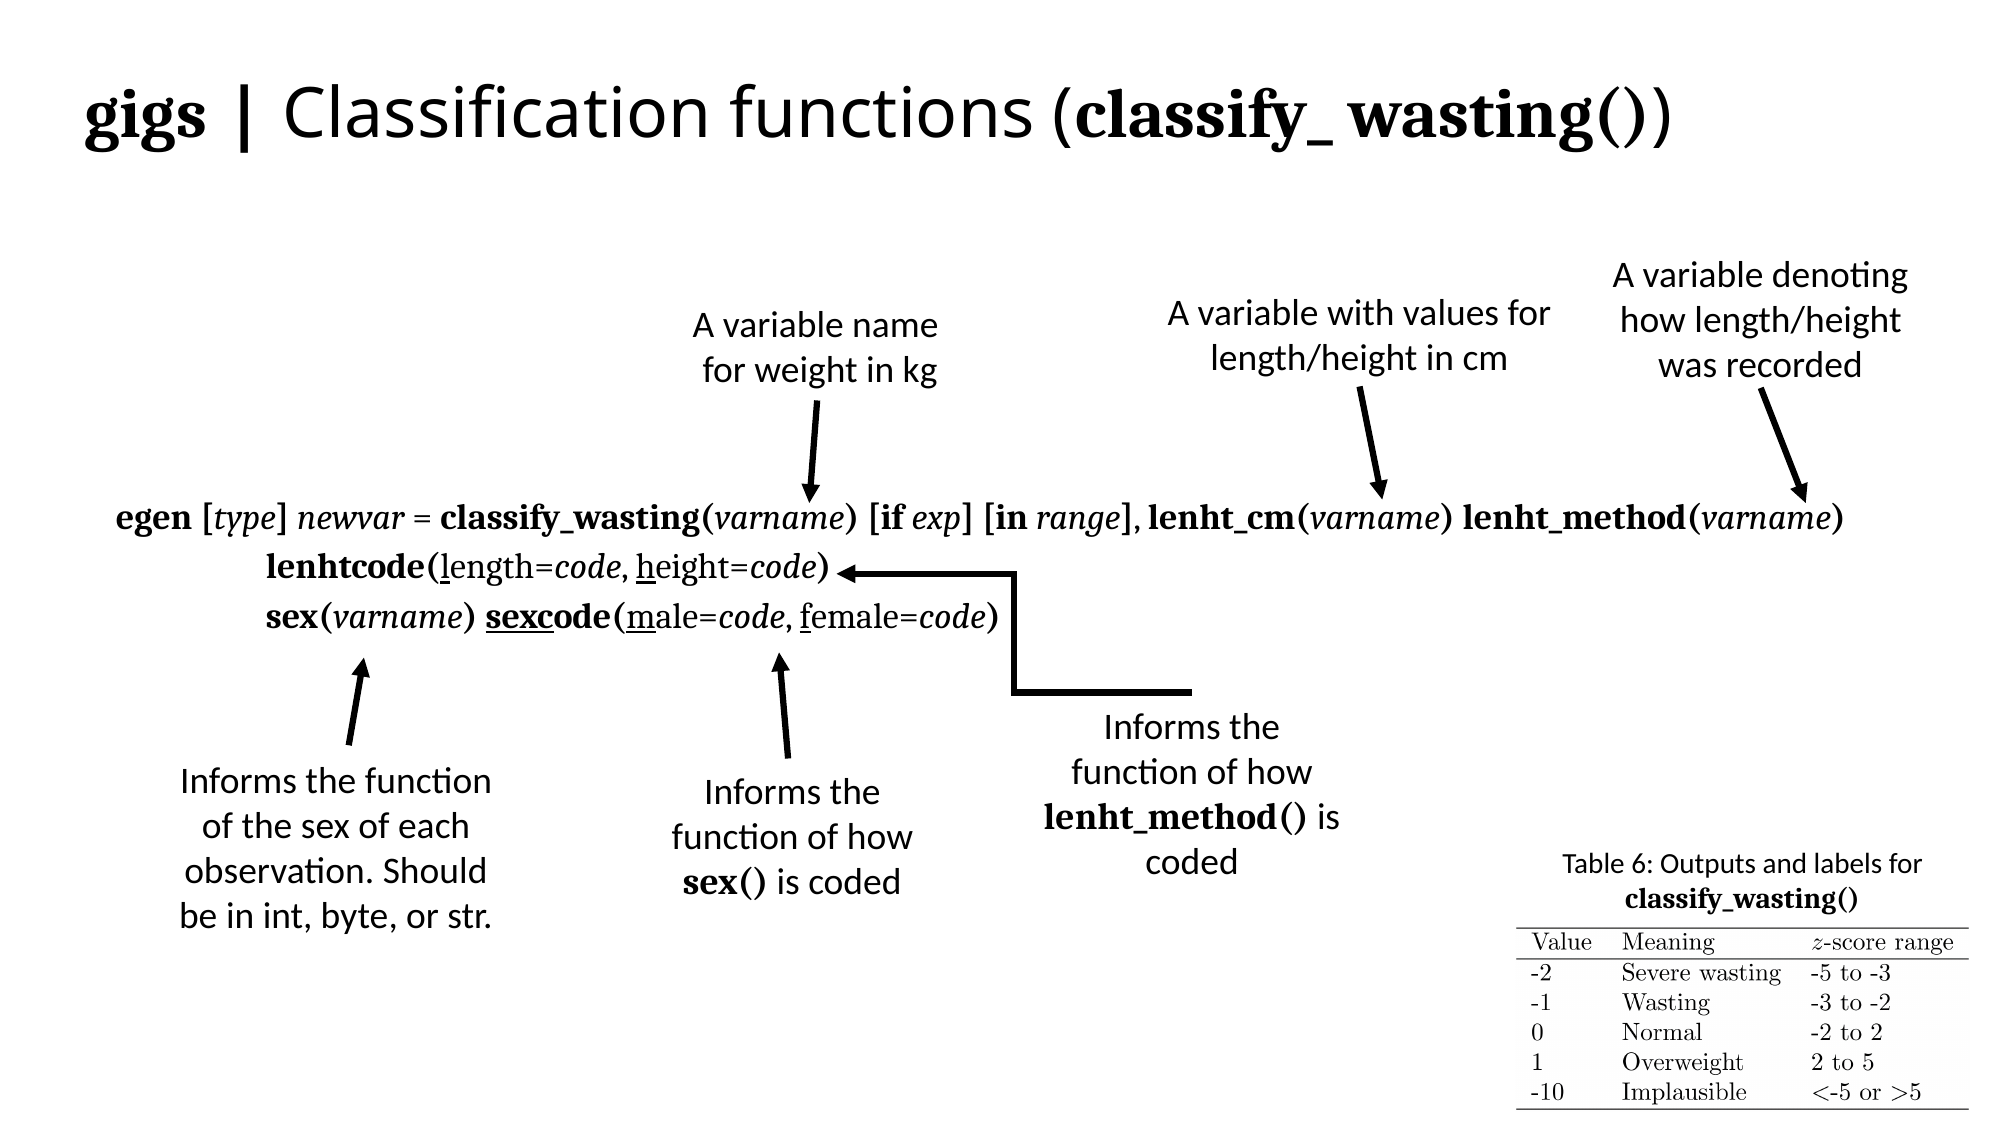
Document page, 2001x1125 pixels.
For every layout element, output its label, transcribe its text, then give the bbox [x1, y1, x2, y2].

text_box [1571, 242, 1950, 503]
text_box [153, 657, 519, 946]
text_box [1515, 837, 1970, 1112]
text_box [836, 573, 1362, 892]
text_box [644, 652, 941, 893]
title gigs | Classification functions (classify_ wasting()) [64, 48, 1928, 174]
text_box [610, 292, 1031, 503]
list egen [type] newvar = classify_wasting(varname) [if exp] [in range], lenht_cm(varname) lenht_method(varname) lenhtcode(length=code, height=code) sex(varname) sexcode(male=code, female=code) [68, 175, 1971, 1033]
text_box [1149, 280, 1570, 500]
